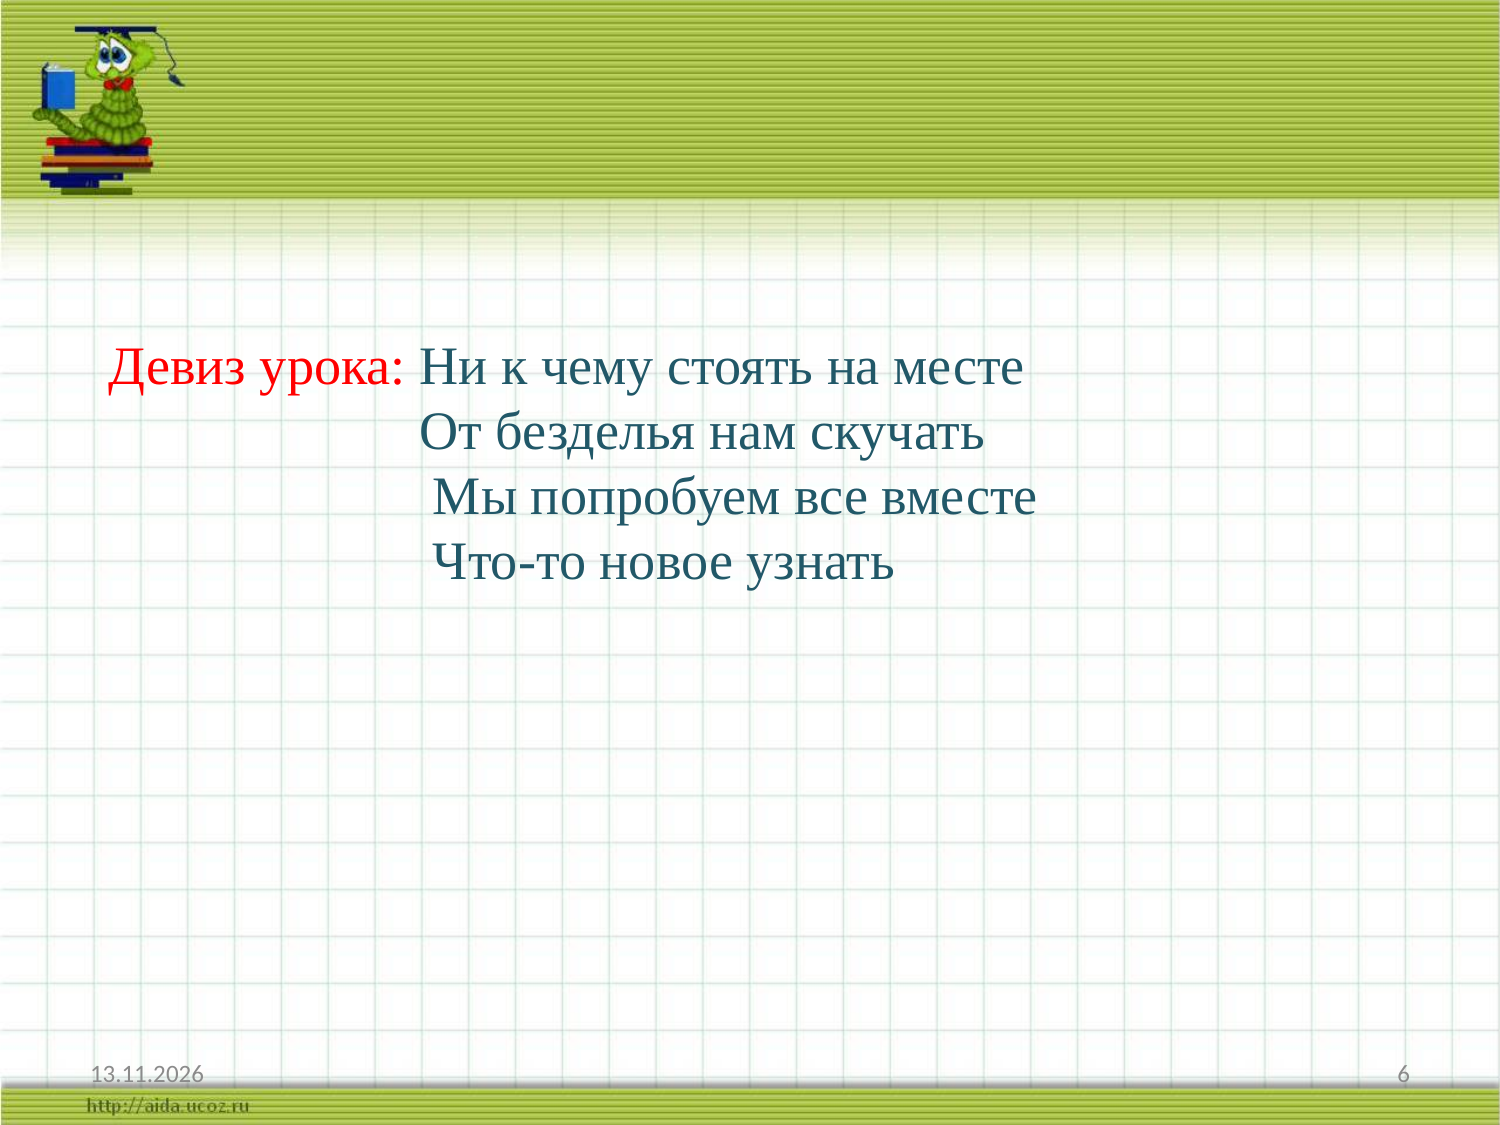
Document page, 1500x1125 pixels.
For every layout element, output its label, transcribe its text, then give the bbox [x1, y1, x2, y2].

slide_number 6 [1074, 1042, 1425, 1103]
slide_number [75, 1042, 425, 1103]
text_box Девиз урока: Ни к чему стоять на месте От безделья нам скучать Мы попробуем все вместе Что-то новое узнать [93, 322, 1325, 598]
picture [0, 0, 1500, 1125]
